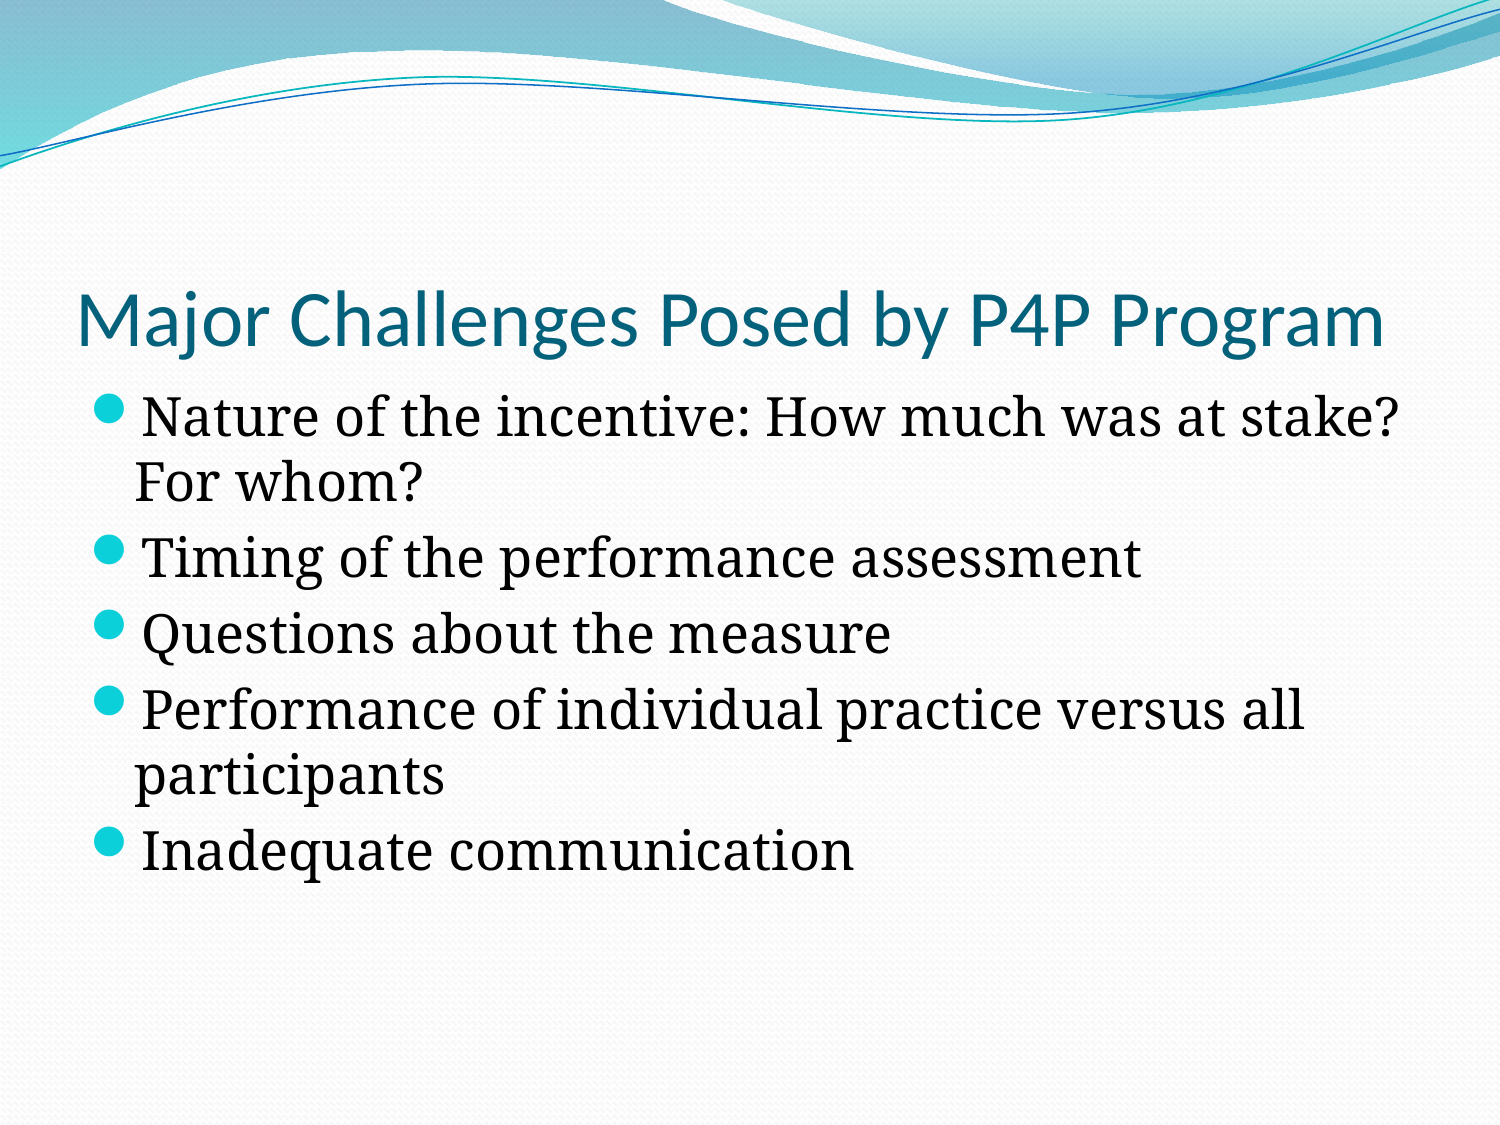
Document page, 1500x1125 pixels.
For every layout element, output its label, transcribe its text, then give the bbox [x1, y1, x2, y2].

title Major Challenges Posed by P4P Program [75, 174, 1425, 363]
list Nature of the incentive: How much was at stake? For whom? Timing of the performance assessment Questions about the measure Performance of individual practice versus all participants Inadequate communication [75, 375, 1425, 1095]
